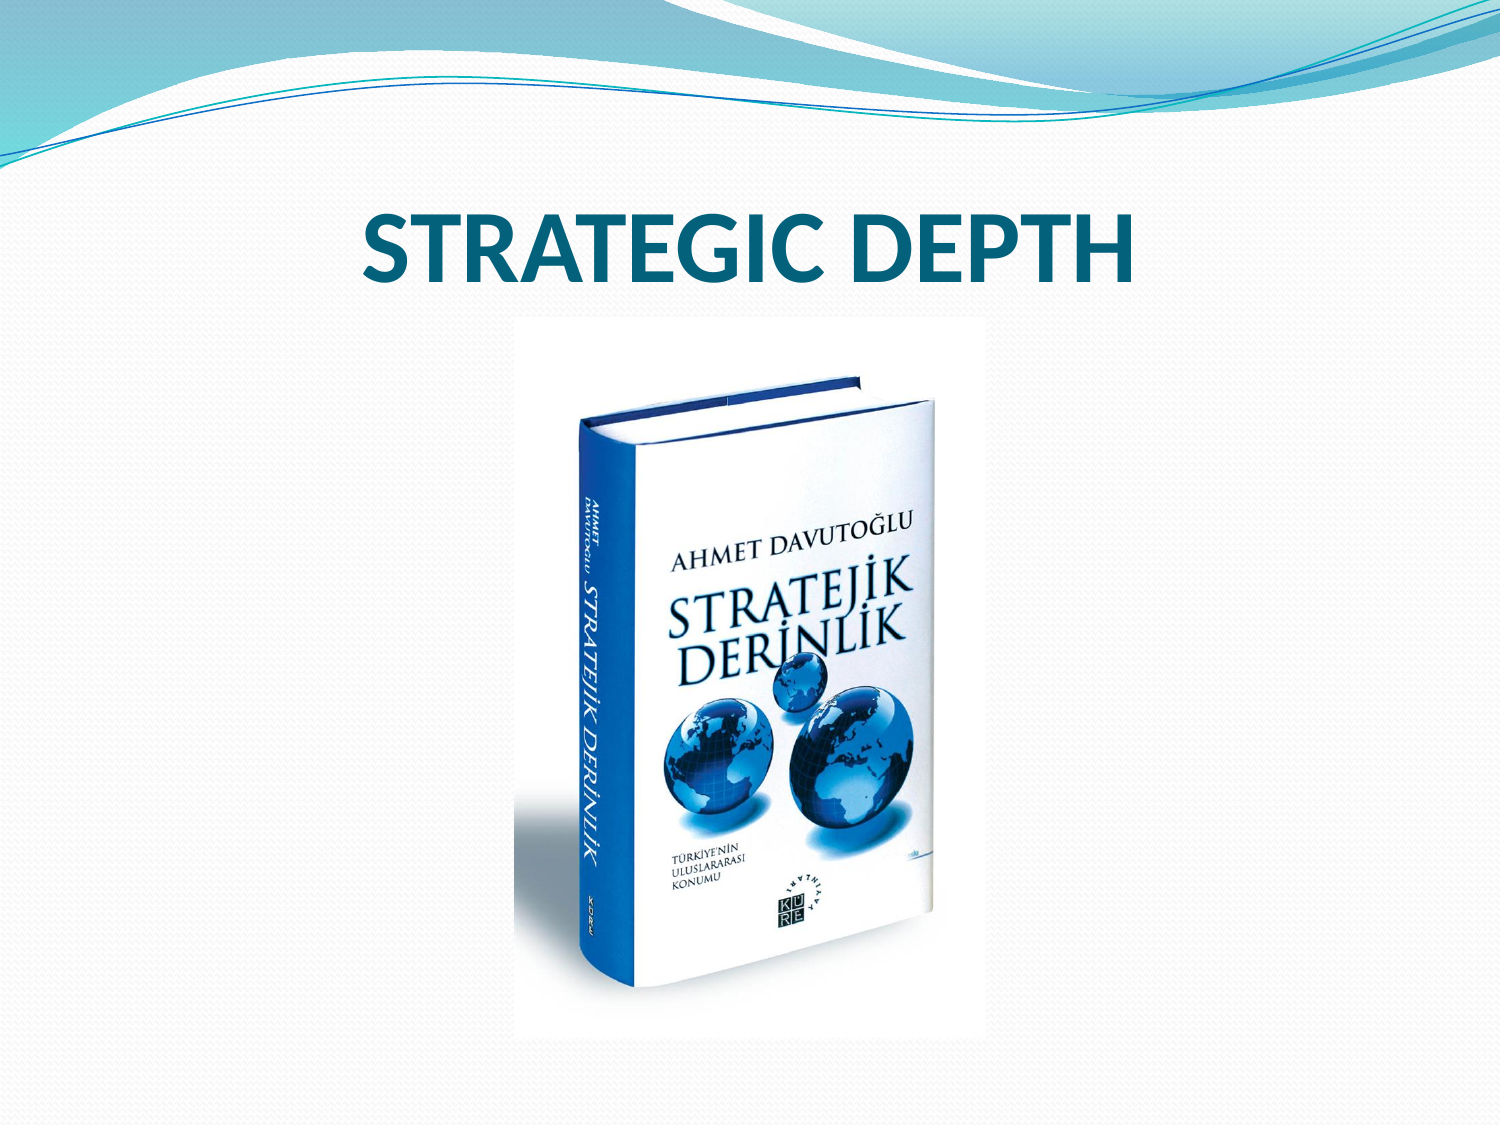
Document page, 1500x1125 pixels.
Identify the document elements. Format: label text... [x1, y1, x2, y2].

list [513, 317, 986, 1038]
title STRATEGIC DEPTH [75, 115, 1425, 303]
